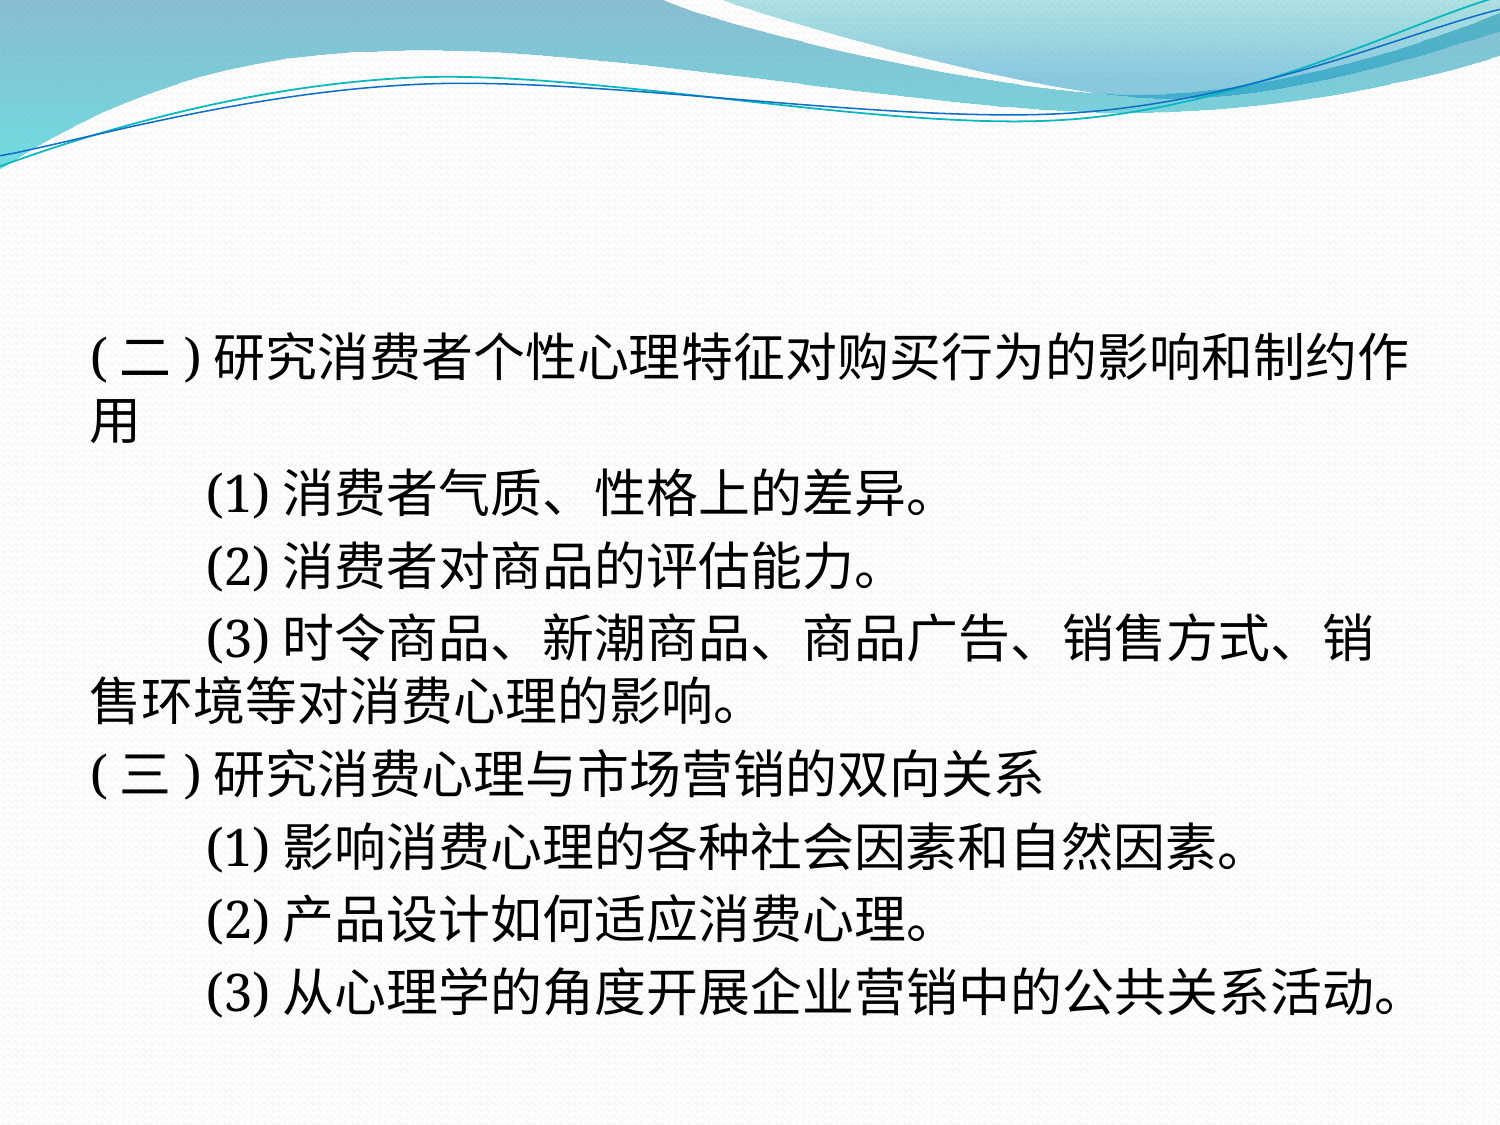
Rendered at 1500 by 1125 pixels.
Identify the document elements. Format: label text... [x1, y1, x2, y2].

list (二)研究消费者个性心理特征对购买行为的影响和制约作用 (1)消费者气质、性格上的差异。 (2)消费者对商品的评估能力。 (3)时令商品、新潮商品、商品广告、销售方式、销售环境等对消费心理的影响。 (三)研究消费心理与市场营销的双向关系 (1)影响消费心理的各种社会因素和自然因素。 (2)产品设计如何适应消费心理。 (3)从心理学的角度开展企业营销中的公共关系活动。 [75, 317, 1425, 1038]
